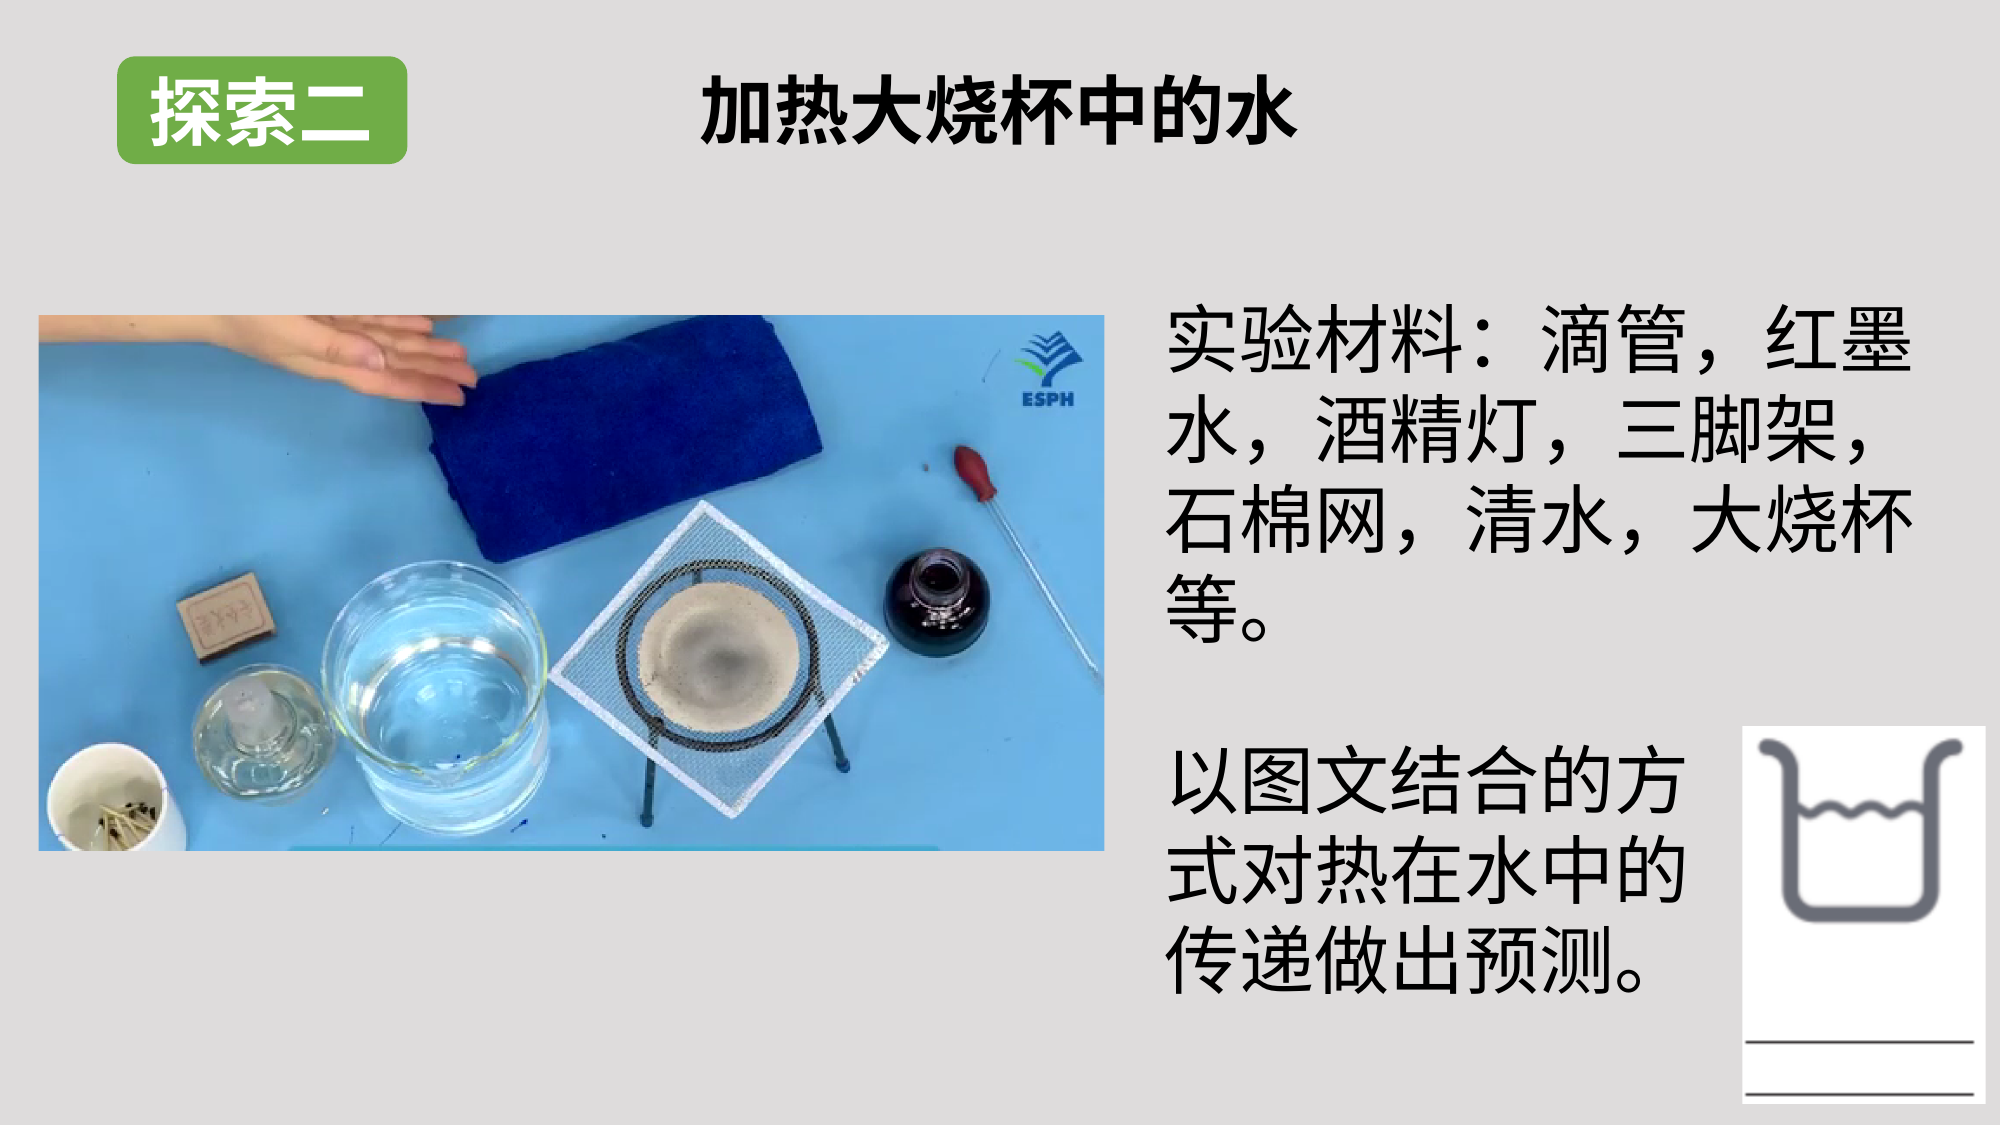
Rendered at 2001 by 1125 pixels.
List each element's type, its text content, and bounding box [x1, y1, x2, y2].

text_box 以图文结合的方式对热在水中的传递做出预测。 [1149, 726, 1742, 1012]
text_box 实验材料：滴管，红墨水，酒精灯，三脚架，石棉网，清水，大烧杯等。 [1149, 285, 1986, 661]
text_box 加热大烧杯中的水 [571, 56, 1429, 161]
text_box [117, 56, 408, 165]
picture [1742, 726, 1986, 1104]
picture [38, 315, 1105, 851]
